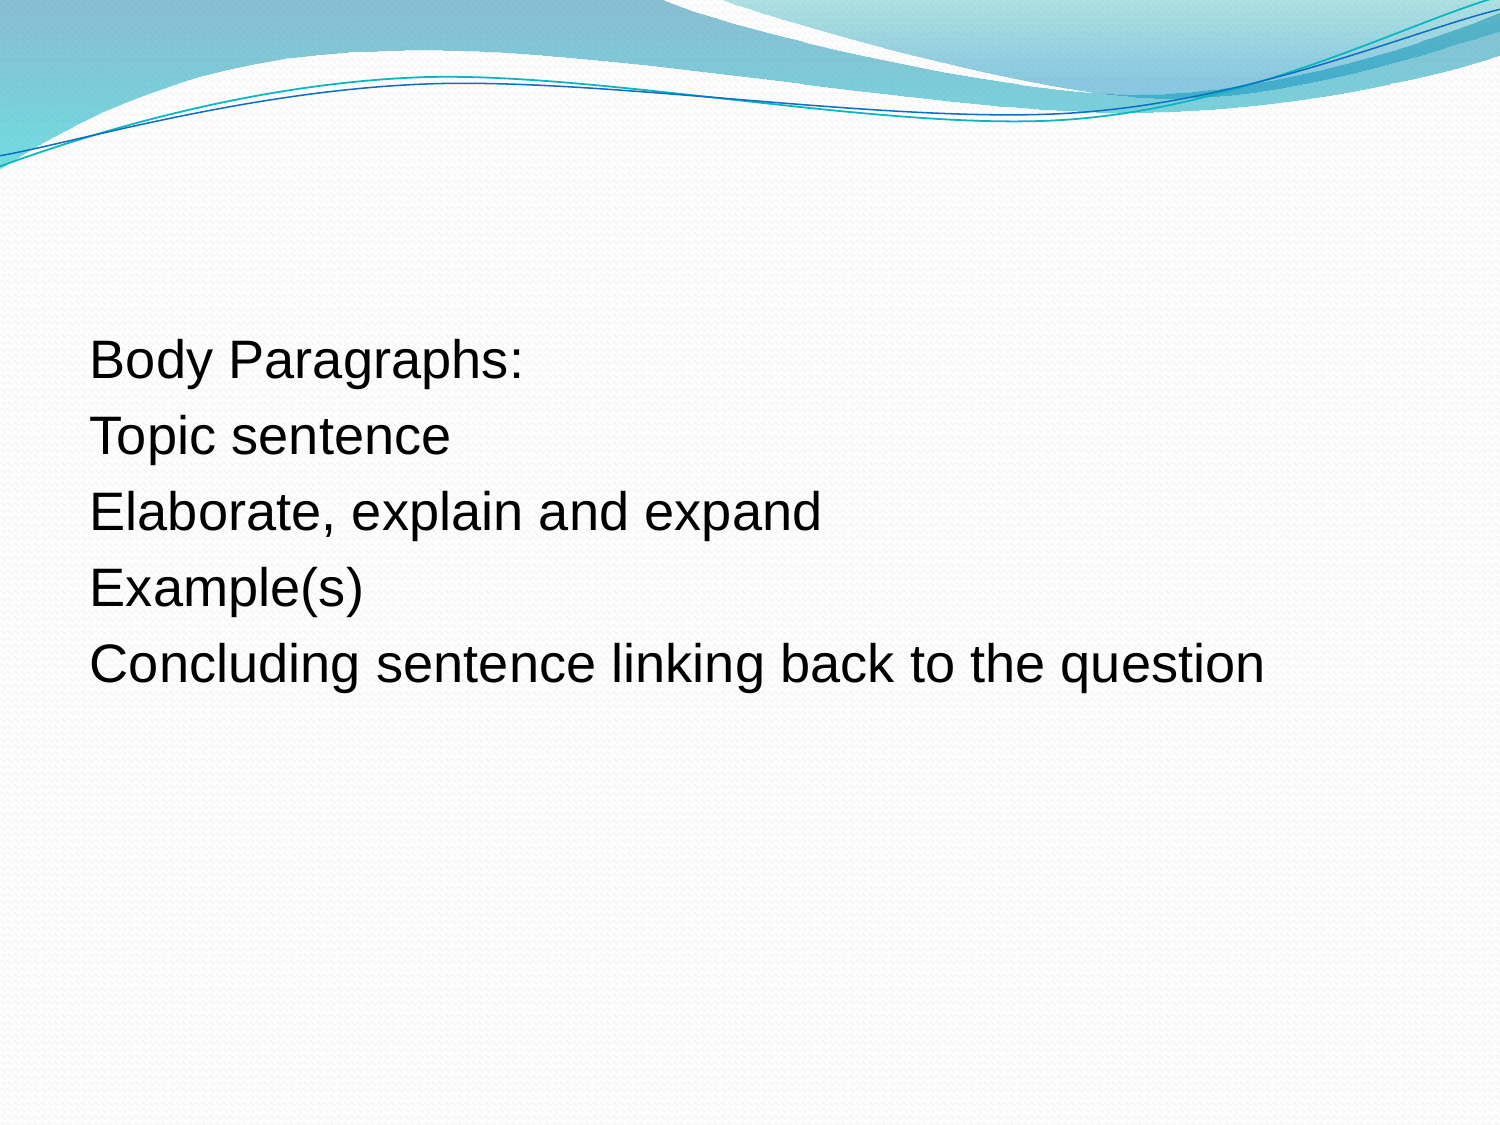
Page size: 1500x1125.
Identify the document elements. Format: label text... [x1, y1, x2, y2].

list Body Paragraphs: Topic sentence Elaborate, explain and expand Example(s) Concluding sentence linking back to the question [75, 317, 1425, 1038]
